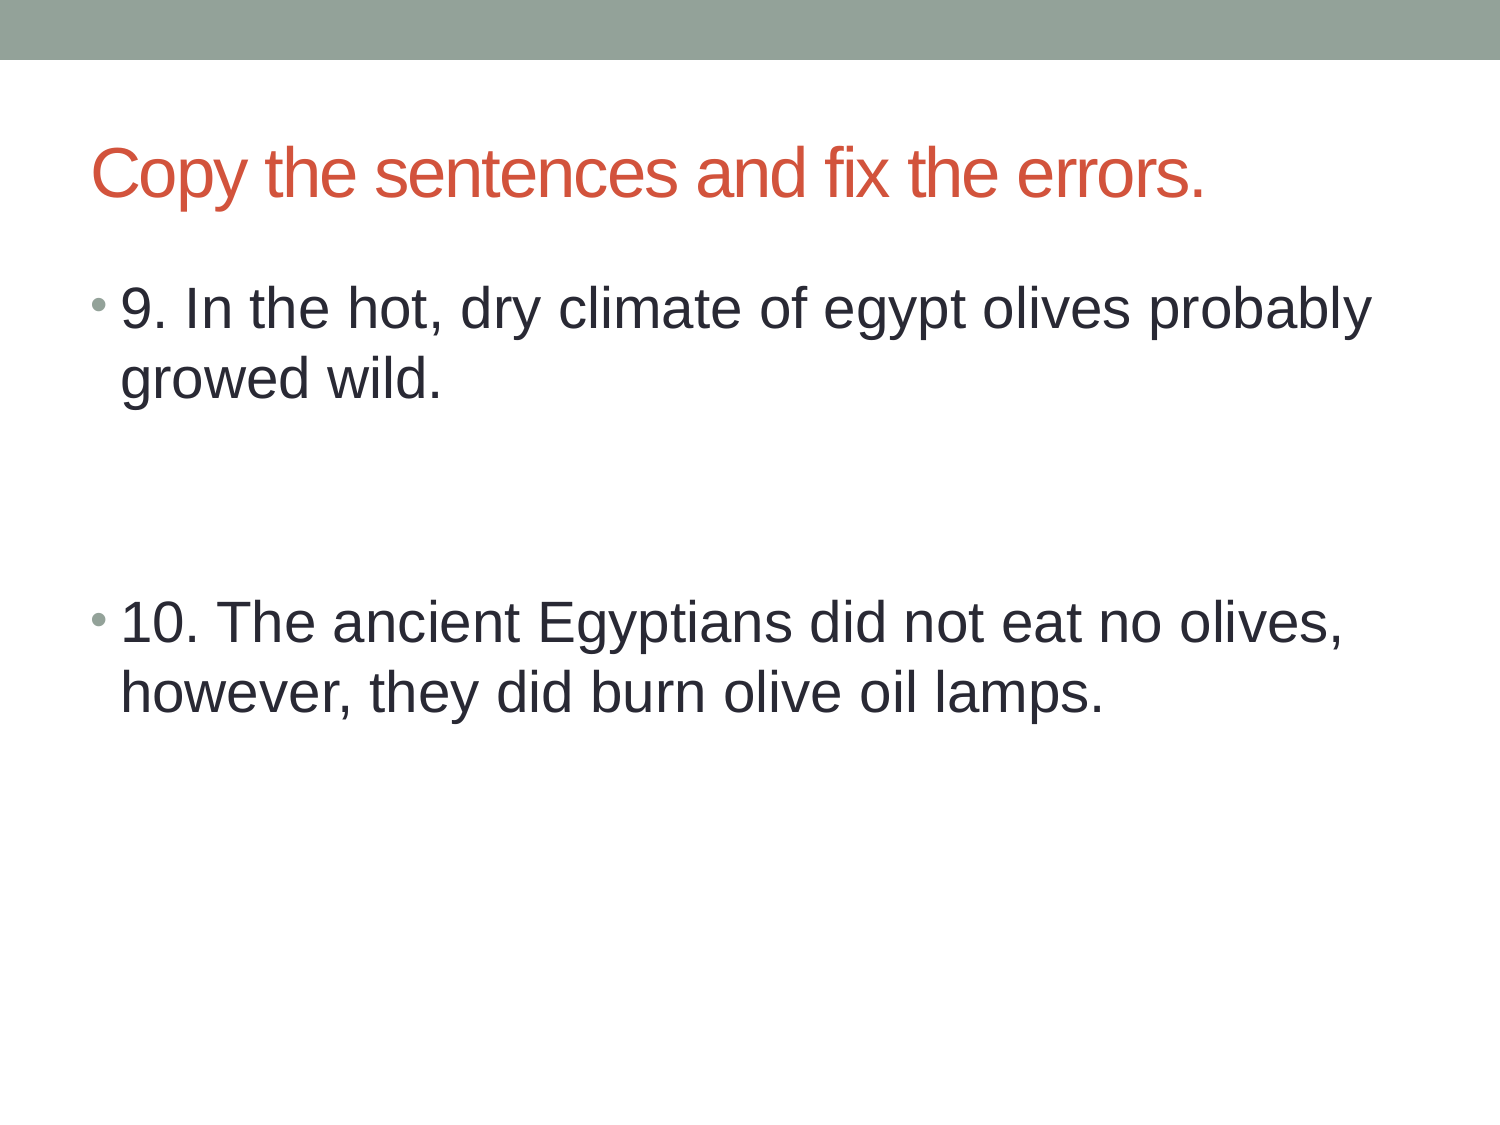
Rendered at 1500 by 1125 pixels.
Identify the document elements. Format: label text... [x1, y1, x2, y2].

title Copy the sentences and fix the errors. [75, 87, 1425, 250]
list 9. In the hot, dry climate of egypt olives probably growed wild. 10. The ancient Egyptians did not eat no olives, however, they did burn olive oil lamps. [75, 262, 1425, 1063]
